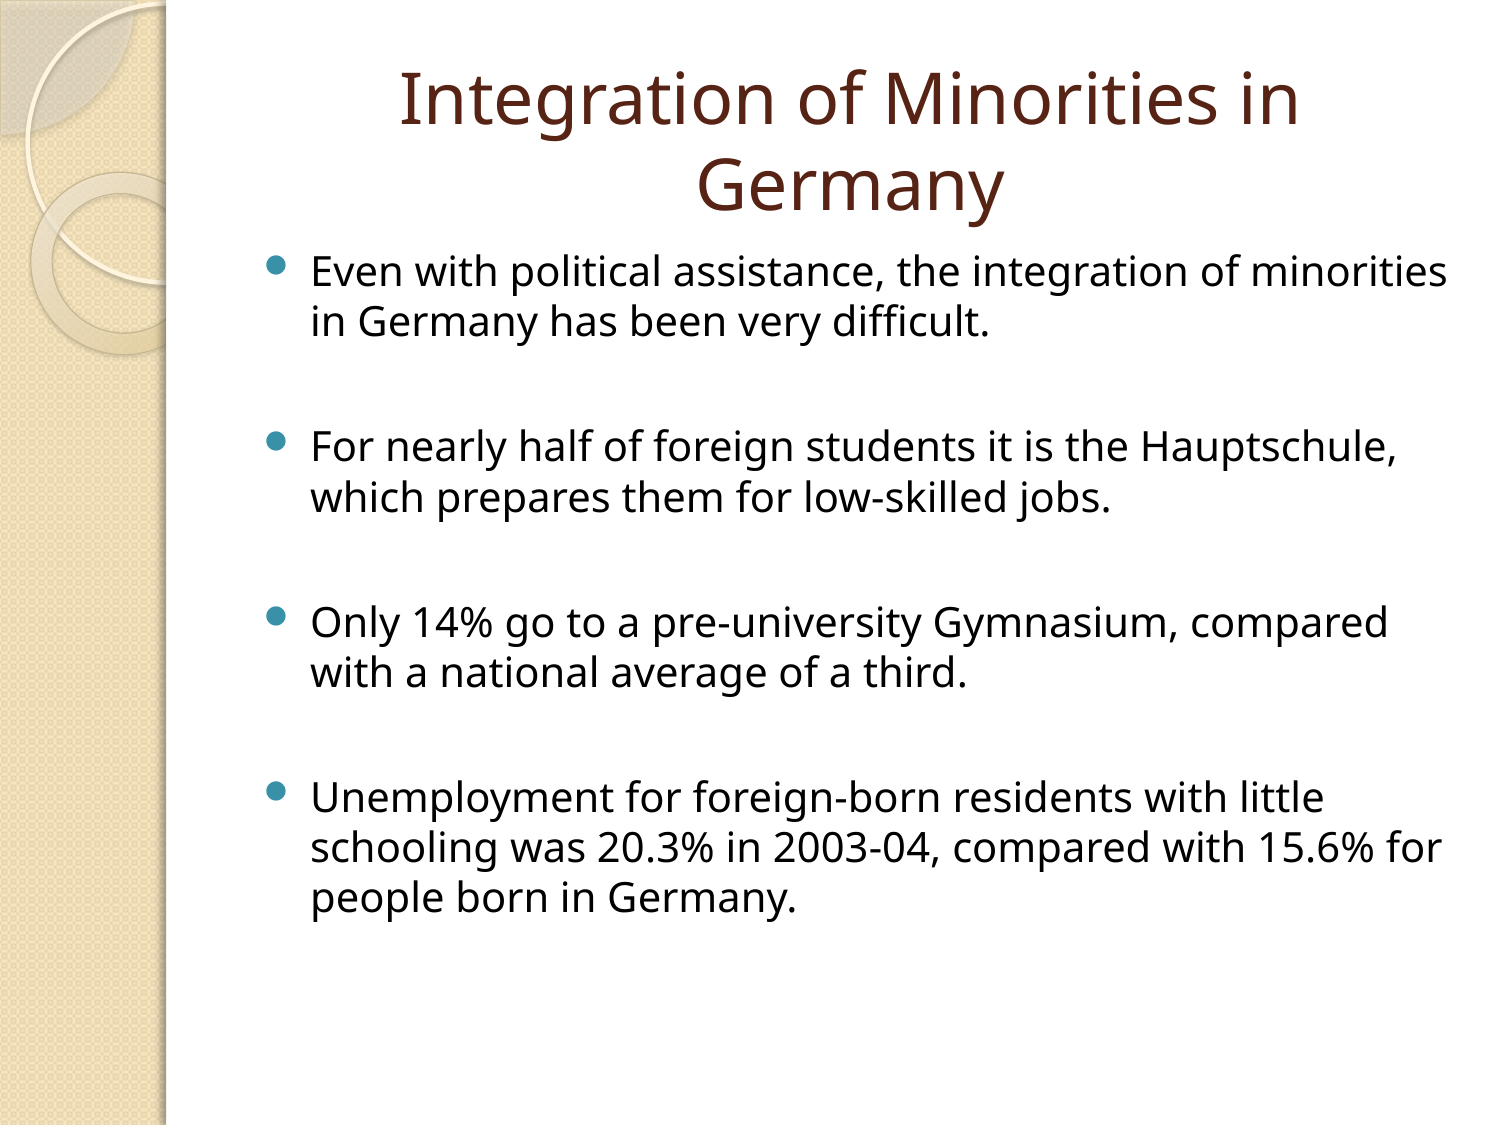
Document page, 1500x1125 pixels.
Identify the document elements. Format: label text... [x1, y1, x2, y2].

title Integration of Minorities in Germany [235, 45, 1466, 233]
list Even with political assistance, the integration of minorities in Germany has been very difficult. For nearly half of foreign students it is the Hauptschule, which prepares them for low-skilled jobs. Only 14% go to a pre-university Gymnasium, compared with a national average of a third. Unemployment for foreign-born residents with little schooling was 20.3% in 2003-04, compared with 15.6% for people born in Germany. [235, 237, 1466, 1025]
